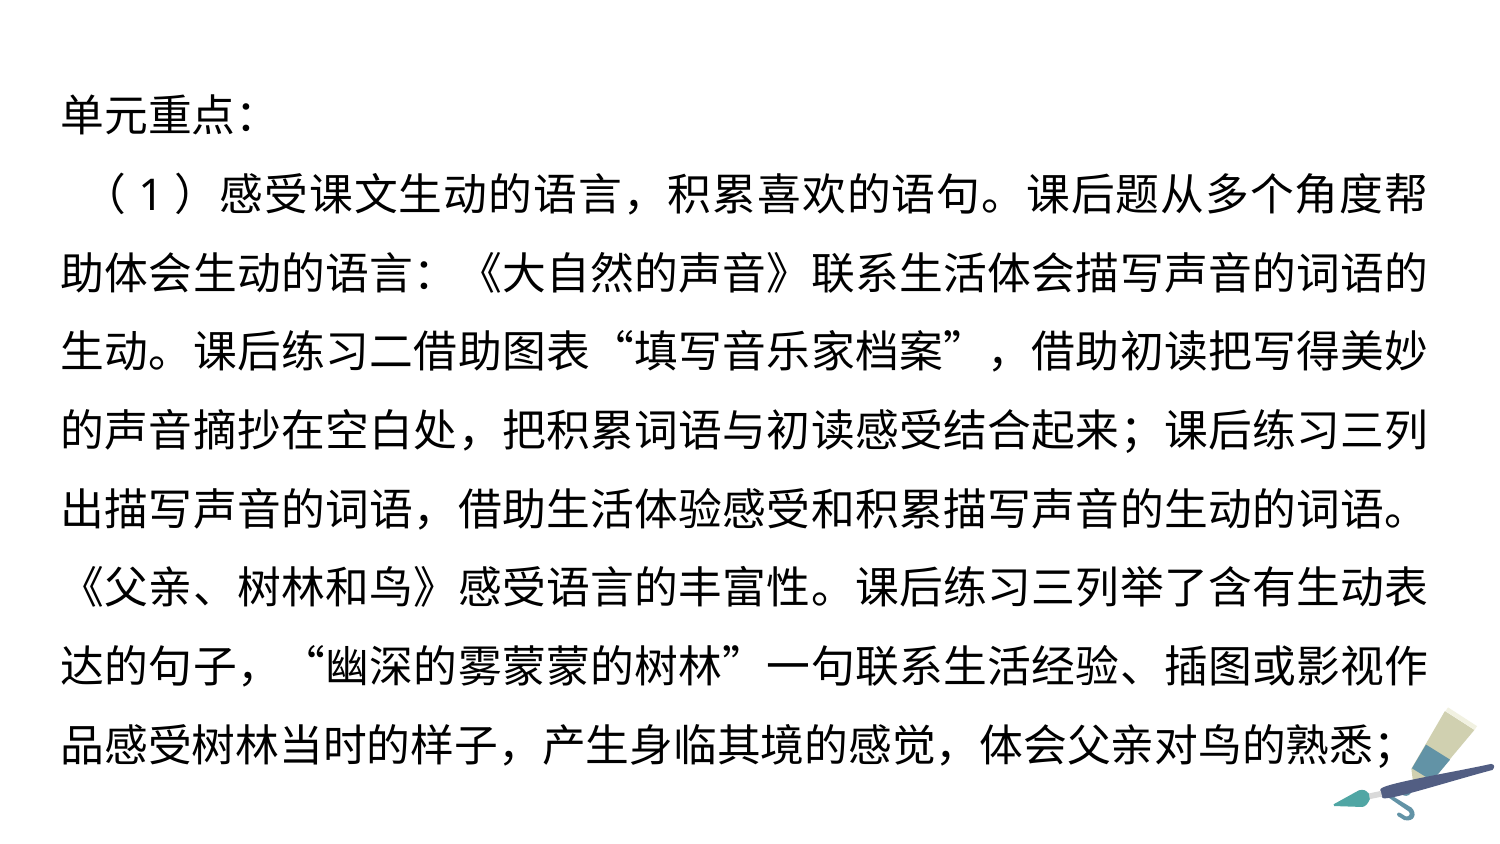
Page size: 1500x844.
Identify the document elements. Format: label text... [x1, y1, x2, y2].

text_box 单元重点： （1）感受课文生动的语言，积累喜欢的语句。课后题从多个角度帮助体会生动的语言：《大自然的声音》联系生活体会描写声音的词语的生动。课后练习二借助图表“填写音乐家档案”，借助初读把写得美妙的声音摘抄在空白处，把积累词语与初读感受结合起来；课后练习三列出描写声音的词语，借助生活体验感受和积累描写声音的生动的词语。《父亲、树林和鸟》感受语言的丰富性。课后练习三列举了含有生动表达的句子，“幽深的雾蒙蒙的树林”一句联系生活经验、插图或影视作品感受树林当时的样子，产生身临其境的感觉，体会父亲对鸟的熟悉； [0, 54, 1444, 778]
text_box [1358, 708, 1481, 844]
